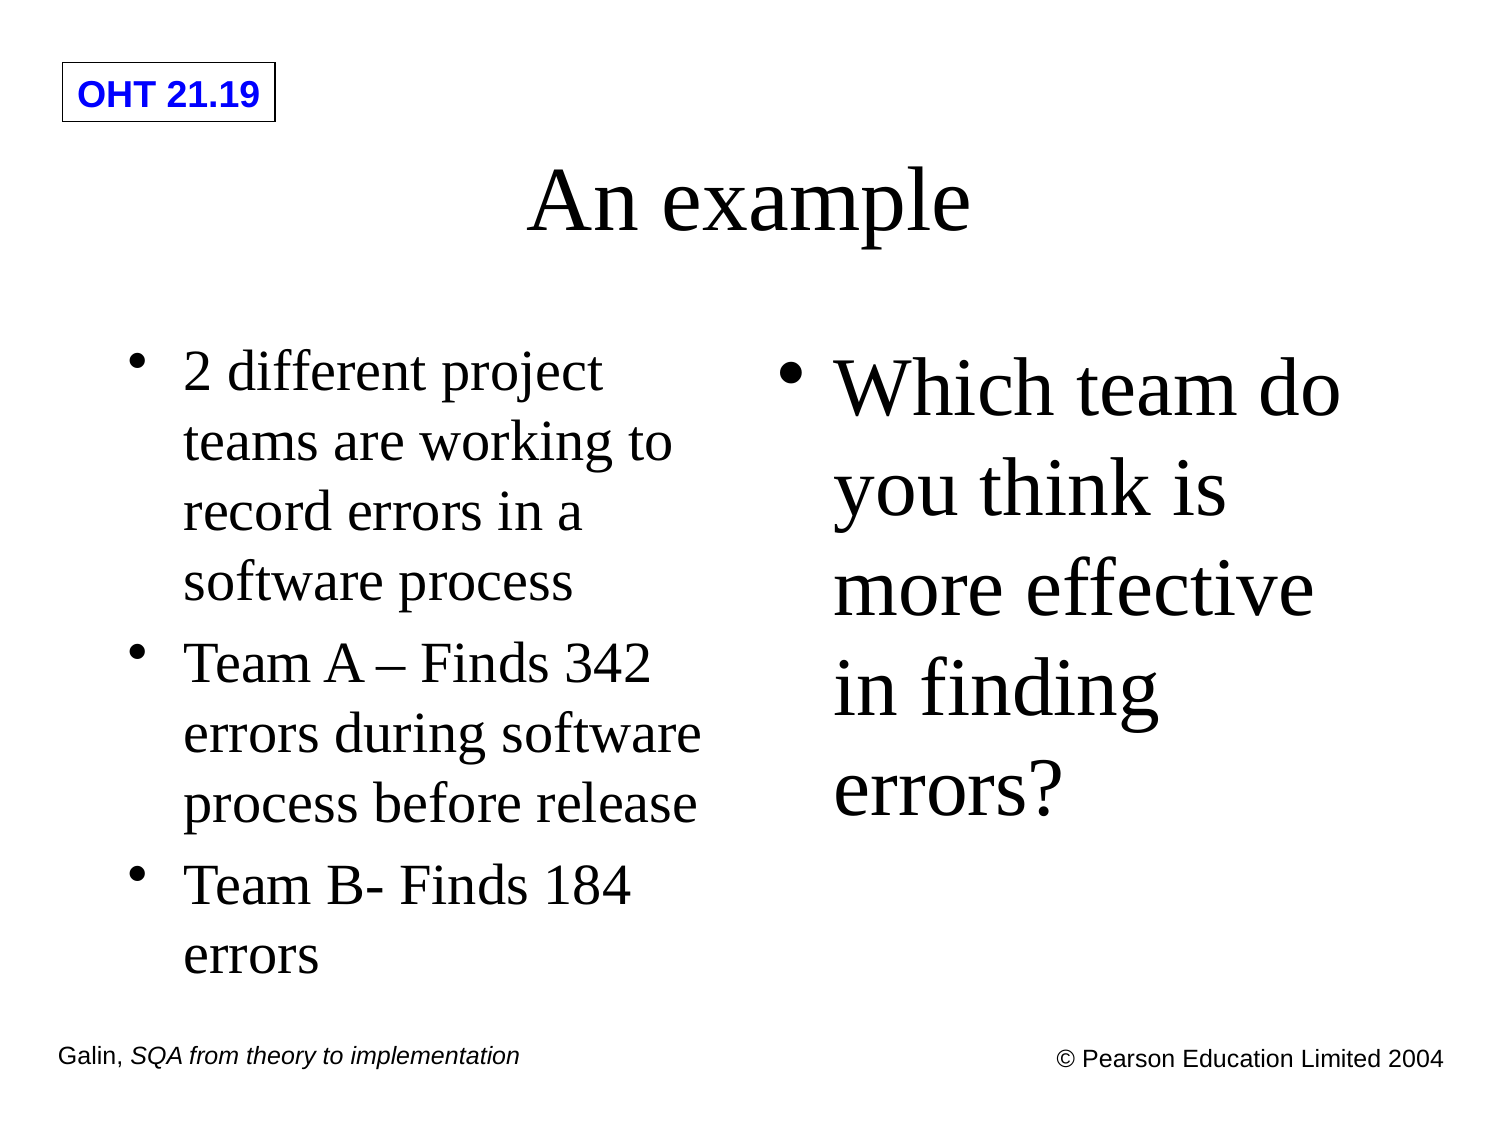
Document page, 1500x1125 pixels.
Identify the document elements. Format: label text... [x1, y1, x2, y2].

title An example [112, 99, 1388, 288]
list Which team do you think is more effective in finding errors? [762, 324, 1388, 1001]
list 2 different project teams are working to record errors in a software process Team A – Finds 342 errors during software process before release Team B- Finds 184 errors [112, 324, 738, 1001]
